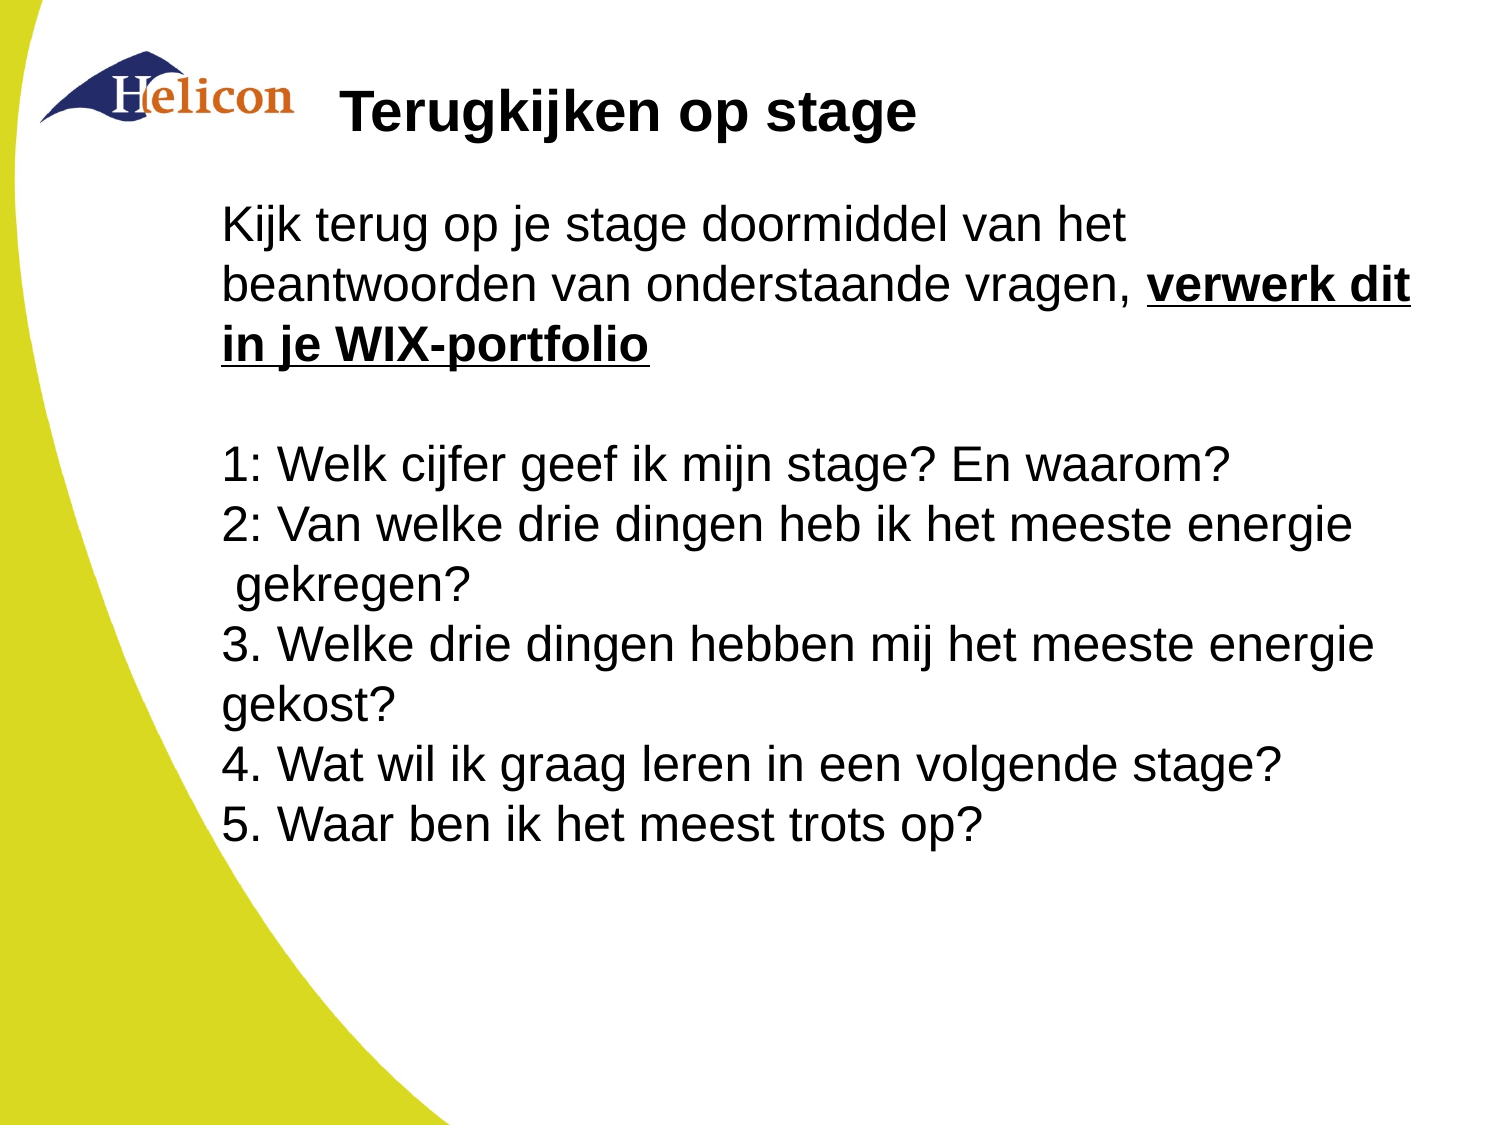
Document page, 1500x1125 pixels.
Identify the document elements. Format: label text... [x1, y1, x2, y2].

title Terugkijken op stage [324, 54, 1415, 161]
picture [0, 0, 1500, 1125]
text_box Kijk terug op je stage doormiddel van het beantwoorden van onderstaande vragen, verwerk dit in je WIX-portfolio 1: Welk cijfer geef ik mijn stage? En waarom? 2: Van welke drie dingen heb ik het meeste energie gekregen? 3. Welke drie dingen hebben mij het meeste energie gekost? 4. Wat wil ik graag leren in een volgende stage? 5. Waar ben ik het meest trots op? [206, 184, 1459, 860]
